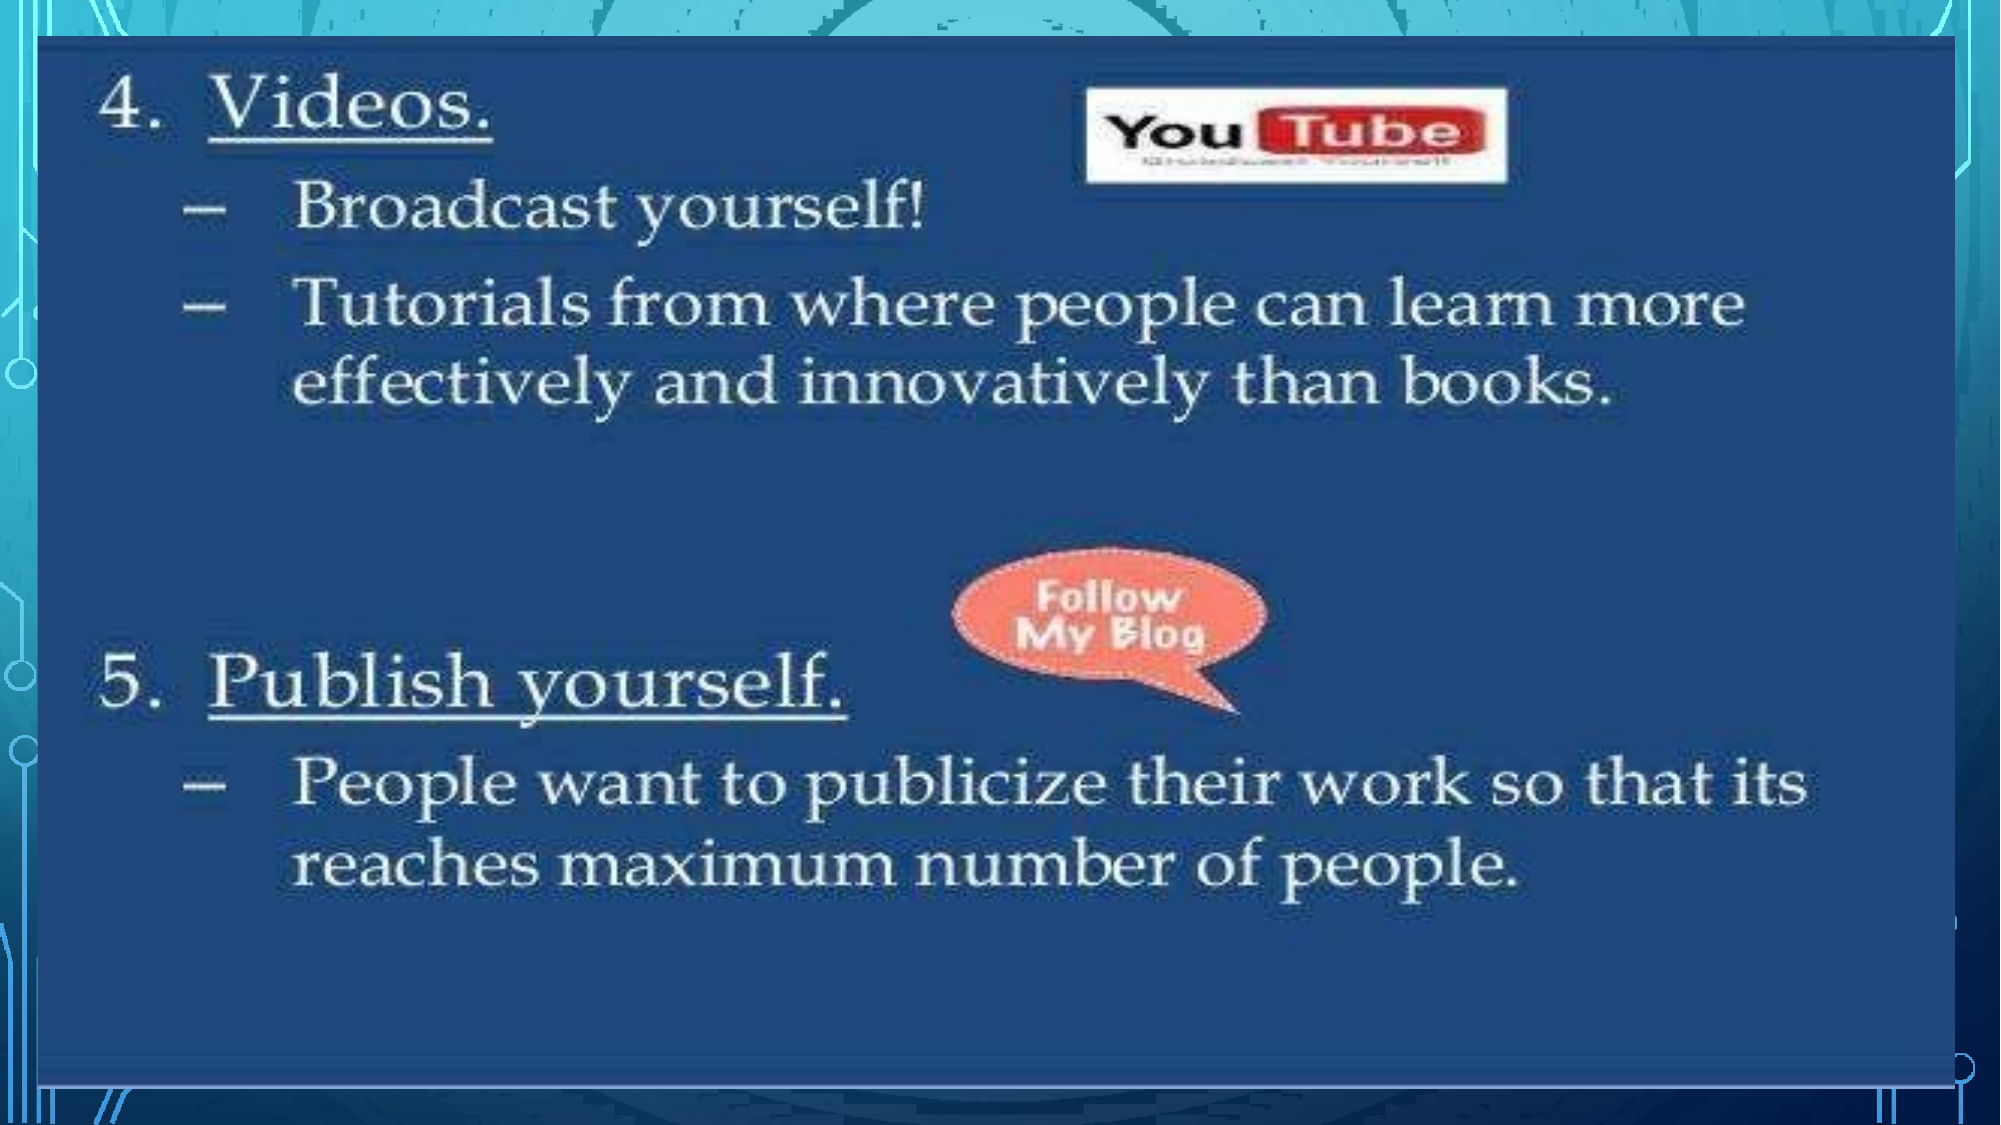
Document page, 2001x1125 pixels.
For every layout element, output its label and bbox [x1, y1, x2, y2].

text_box [37, 36, 1955, 1089]
picture [0, 0, 2000, 1125]
